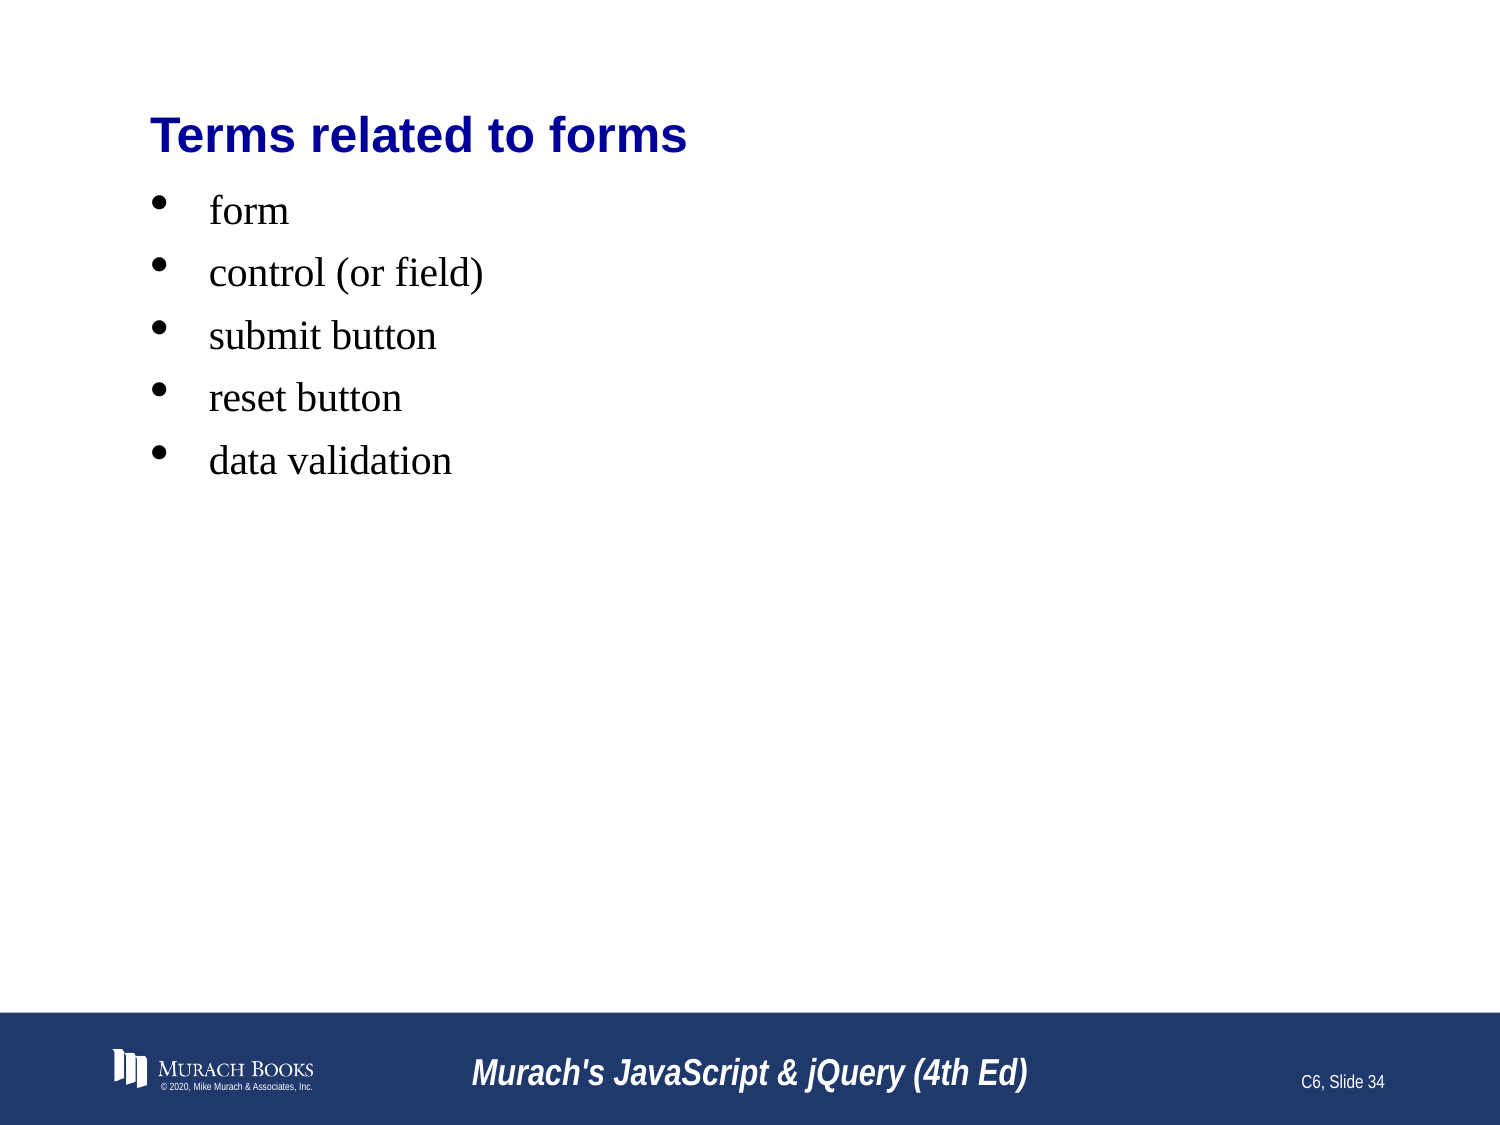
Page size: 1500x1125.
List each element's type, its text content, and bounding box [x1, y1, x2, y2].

footer © 2020, Mike Murach & Associates, Inc. [12, 1025, 463, 1100]
slide_number C6, Slide 34 [1087, 1025, 1400, 1100]
slide_number Murach's JavaScript & jQuery (4th Ed) [463, 1025, 1050, 1100]
list form control (or field) submit button reset button data validation [137, 174, 1350, 975]
title Terms related to forms [150, 102, 1350, 164]
